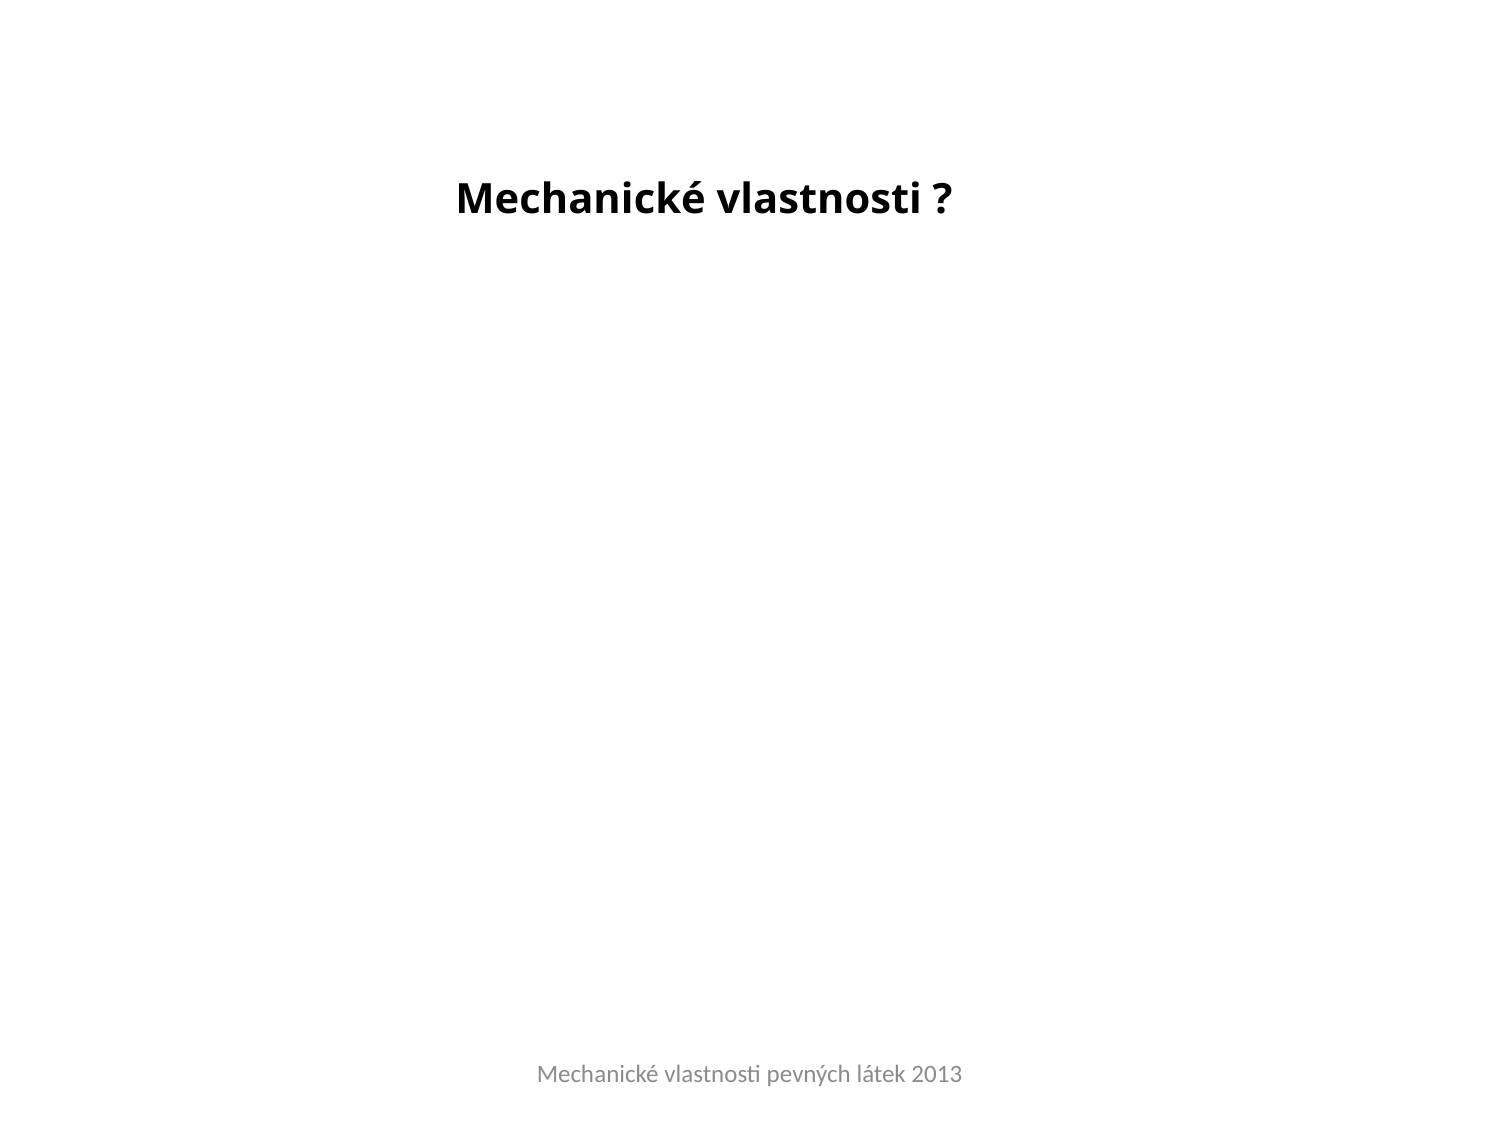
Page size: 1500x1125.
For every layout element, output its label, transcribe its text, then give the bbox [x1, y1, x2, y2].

text_box Mechanické vlastnosti ? [440, 164, 1032, 230]
footer Mechanické vlastnosti pevných látek 2013 [512, 1042, 988, 1103]
